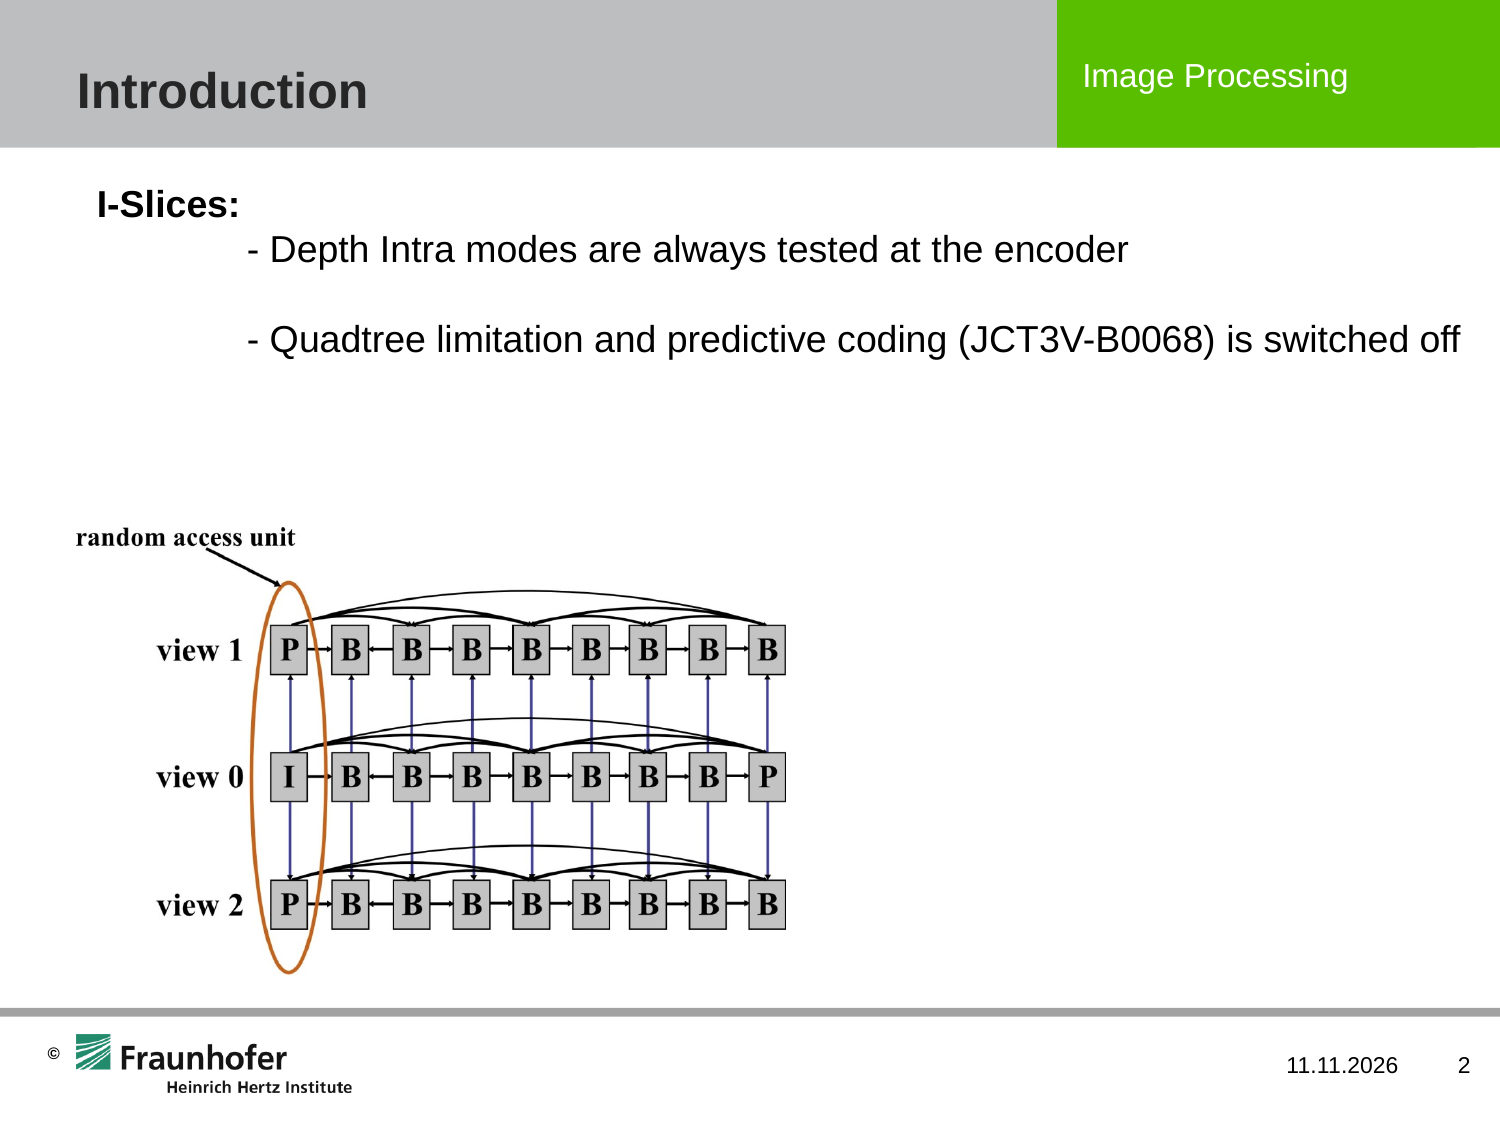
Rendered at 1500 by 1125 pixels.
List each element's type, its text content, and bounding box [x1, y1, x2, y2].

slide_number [1019, 1034, 1394, 1094]
text_box I-Slices: - Depth Intra modes are always tested at the encoder - Quadtree limitation and predictive coding (JCT3V-B0068) is switched off [82, 172, 1477, 458]
picture [76, 1034, 352, 1093]
slide_number 2 [1394, 1034, 1471, 1094]
picture [76, 526, 786, 976]
title Introduction [76, 59, 1022, 119]
